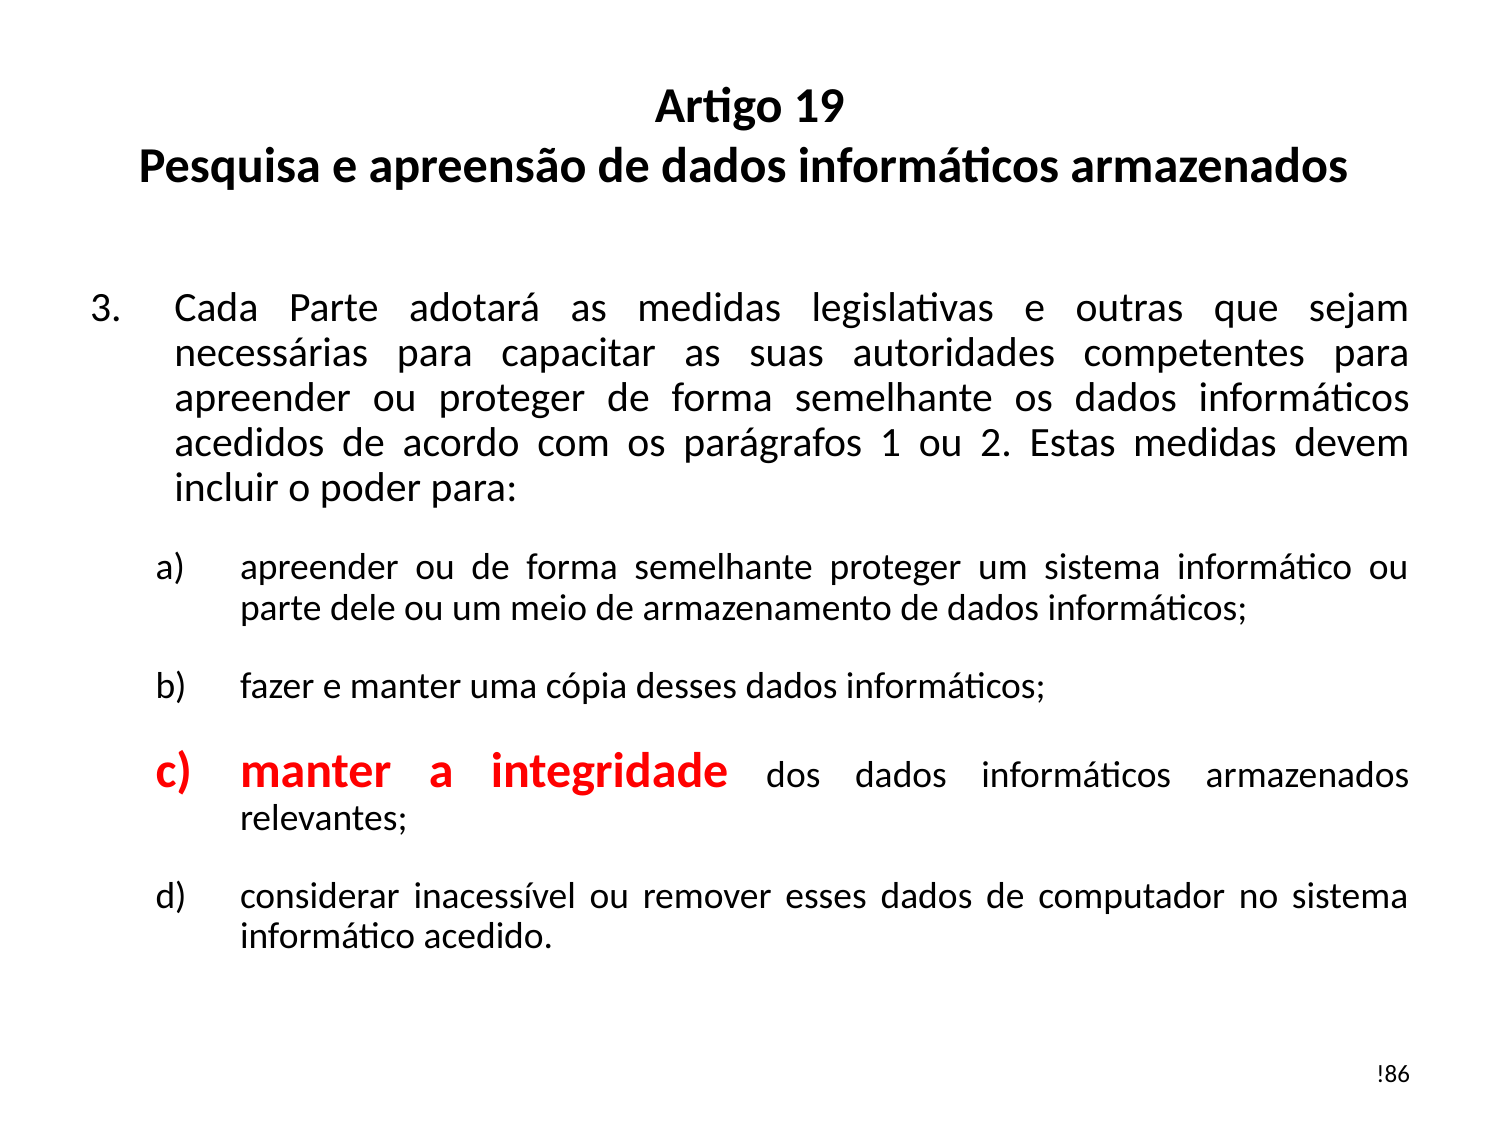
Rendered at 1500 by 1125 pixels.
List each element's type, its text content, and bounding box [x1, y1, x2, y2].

list Cada Parte adotará as medidas legislativas e outras que sejam necessárias para capacitar as suas autoridades competentes para apreender ou proteger de forma semelhante os dados informáticos acedidos de acordo com os parágrafos 1 ou 2. Estas medidas devem incluir o poder para: apreender ou de forma semelhante proteger um sistema informático ou parte dele ou um meio de armazenamento de dados informáticos; fazer e manter uma cópia desses dados informáticos; manter a integridade dos dados informáticos armazenados relevantes; considerar inacessível ou remover esses dados de computador no sistema informático acedido. [74, 277, 1426, 1098]
title Artigo 19 Pesquisa e apreensão de dados informáticos armazenados [74, 44, 1426, 220]
slide_number !86 [1074, 1042, 1425, 1103]
